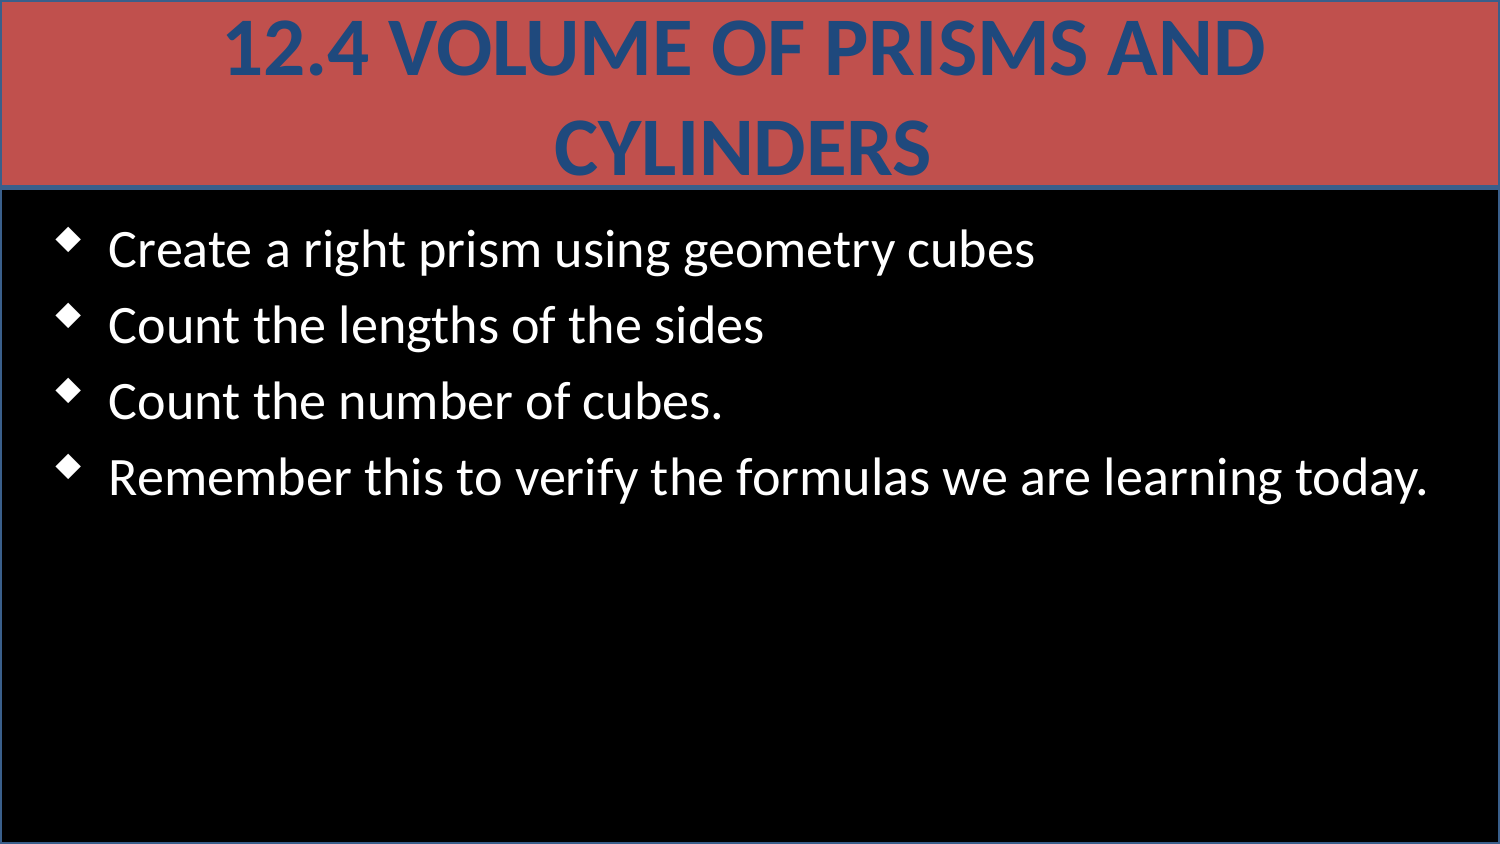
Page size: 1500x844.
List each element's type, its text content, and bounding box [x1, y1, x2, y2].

title 12.4 Volume of Prisms and Cylinders [37, 33, 1450, 150]
list Create a right prism using geometry cubes Count the lengths of the sides Count the number of cubes. Remember this to verify the formulas we are learning today. [37, 206, 1450, 754]
